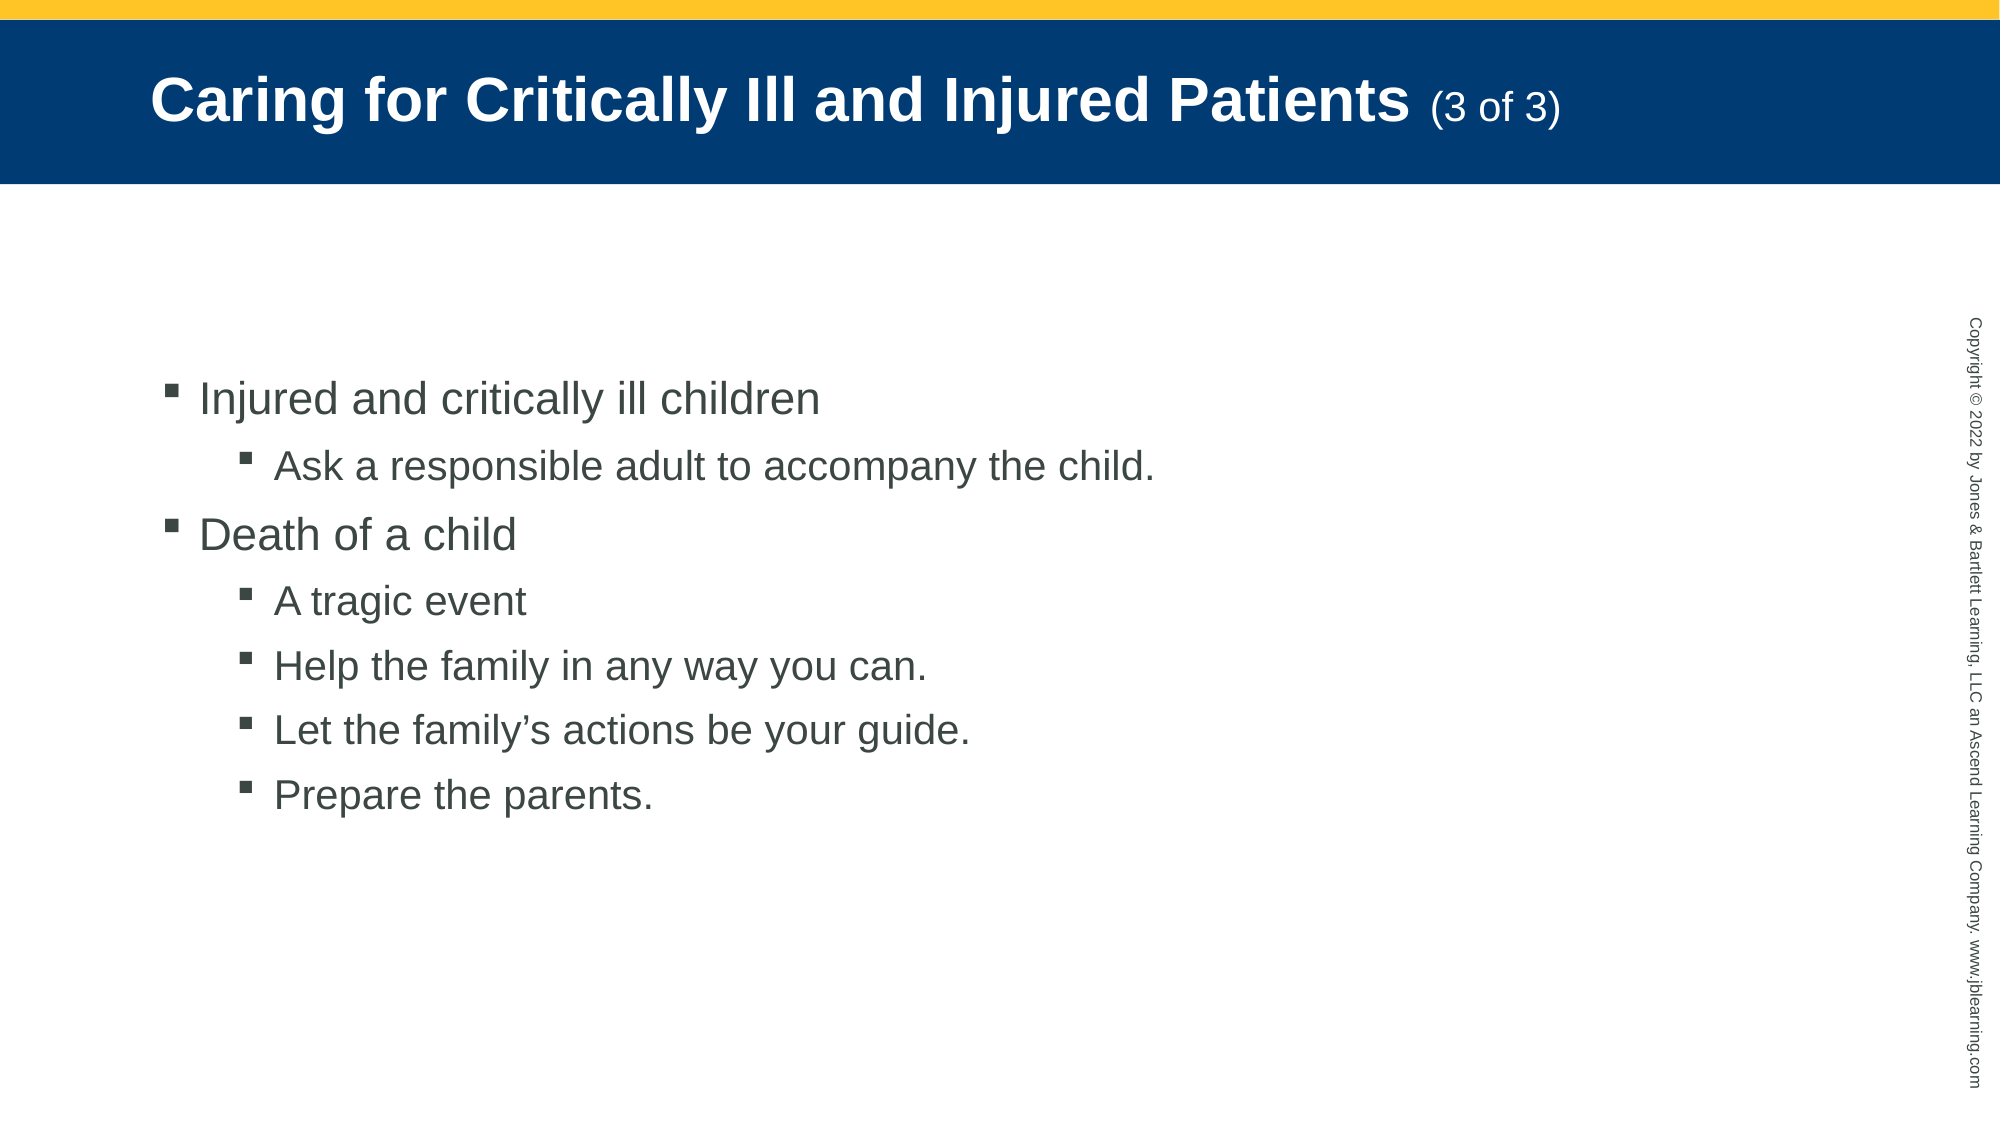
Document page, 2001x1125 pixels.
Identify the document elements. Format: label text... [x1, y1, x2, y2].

title Caring for Critically Ill and Injured Patients (3 of 3) [0, 19, 2000, 185]
list Injured and critically ill children Ask a responsible adult to accompany the child. Death of a child A tragic event Help the family in any way you can. Let the family’s actions be your guide. Prepare the parents. [146, 361, 1859, 1016]
